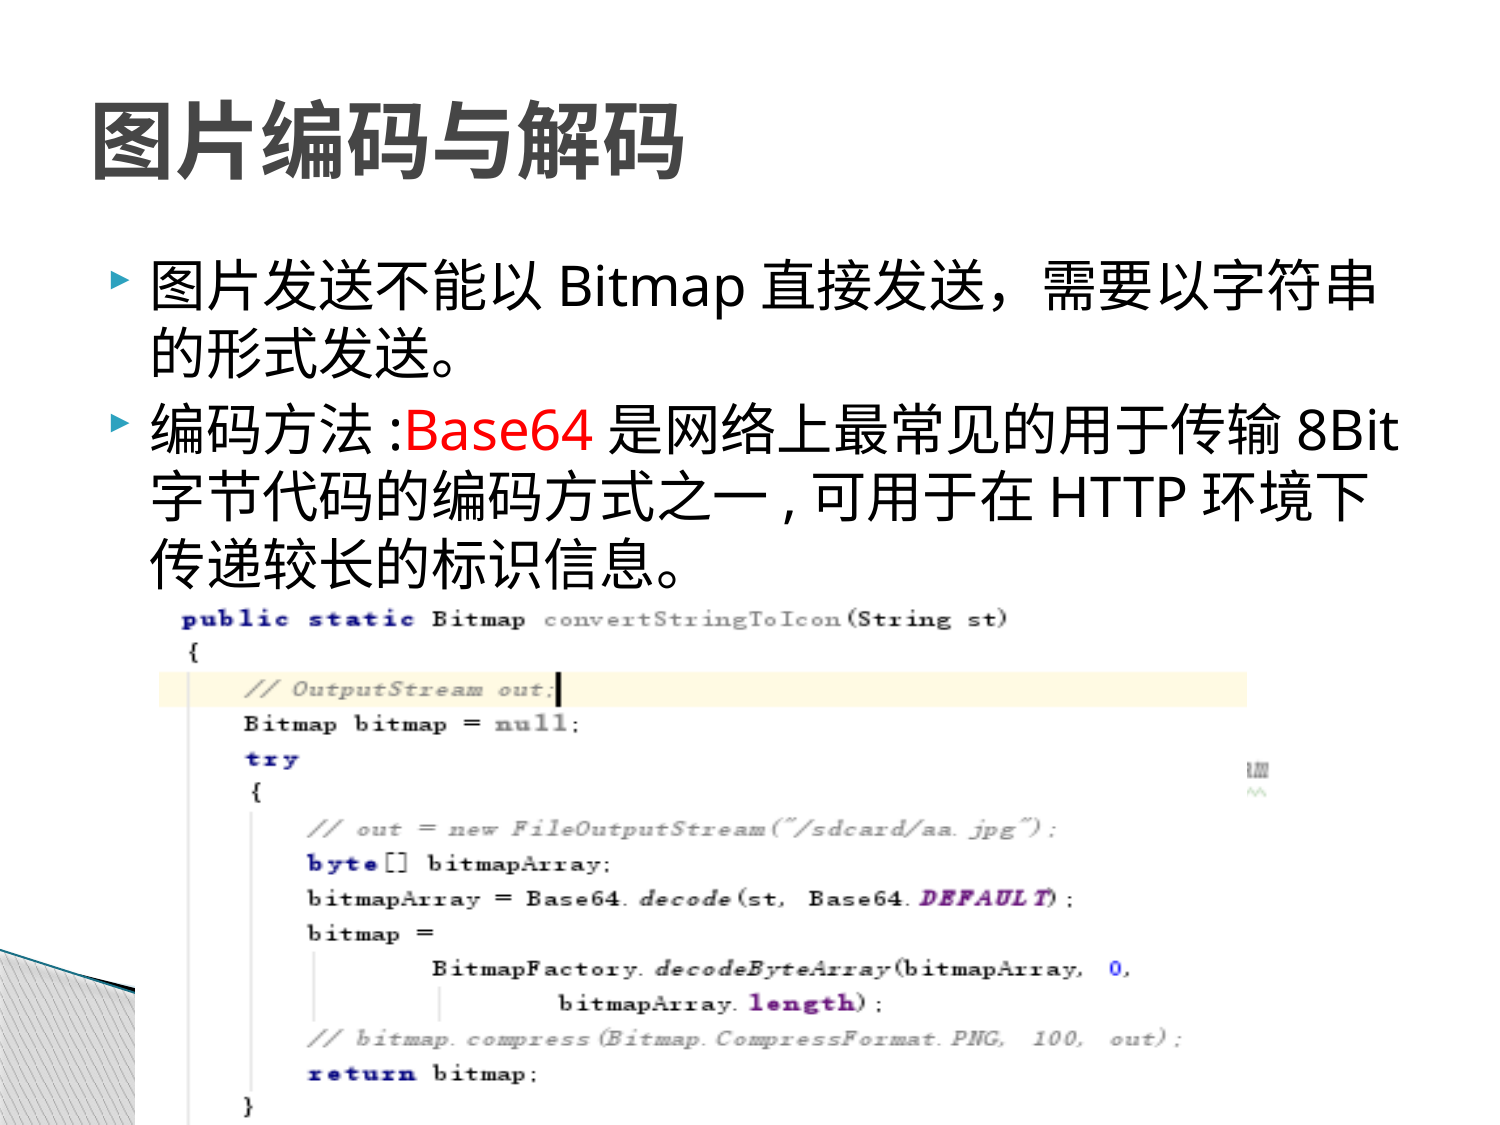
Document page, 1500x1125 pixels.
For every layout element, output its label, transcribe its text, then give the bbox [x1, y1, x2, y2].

title 图片编码与解码 [75, 45, 1425, 233]
picture [135, 597, 1329, 1125]
list 图片发送不能以Bitmap直接发送，需要以字符串的形式发送。 编码方法:Base64是网络上最常见的用于传输8Bit字节代码的编码方式之一,可用于在HTTP环境下传递较长的标识信息。 [75, 243, 1425, 986]
